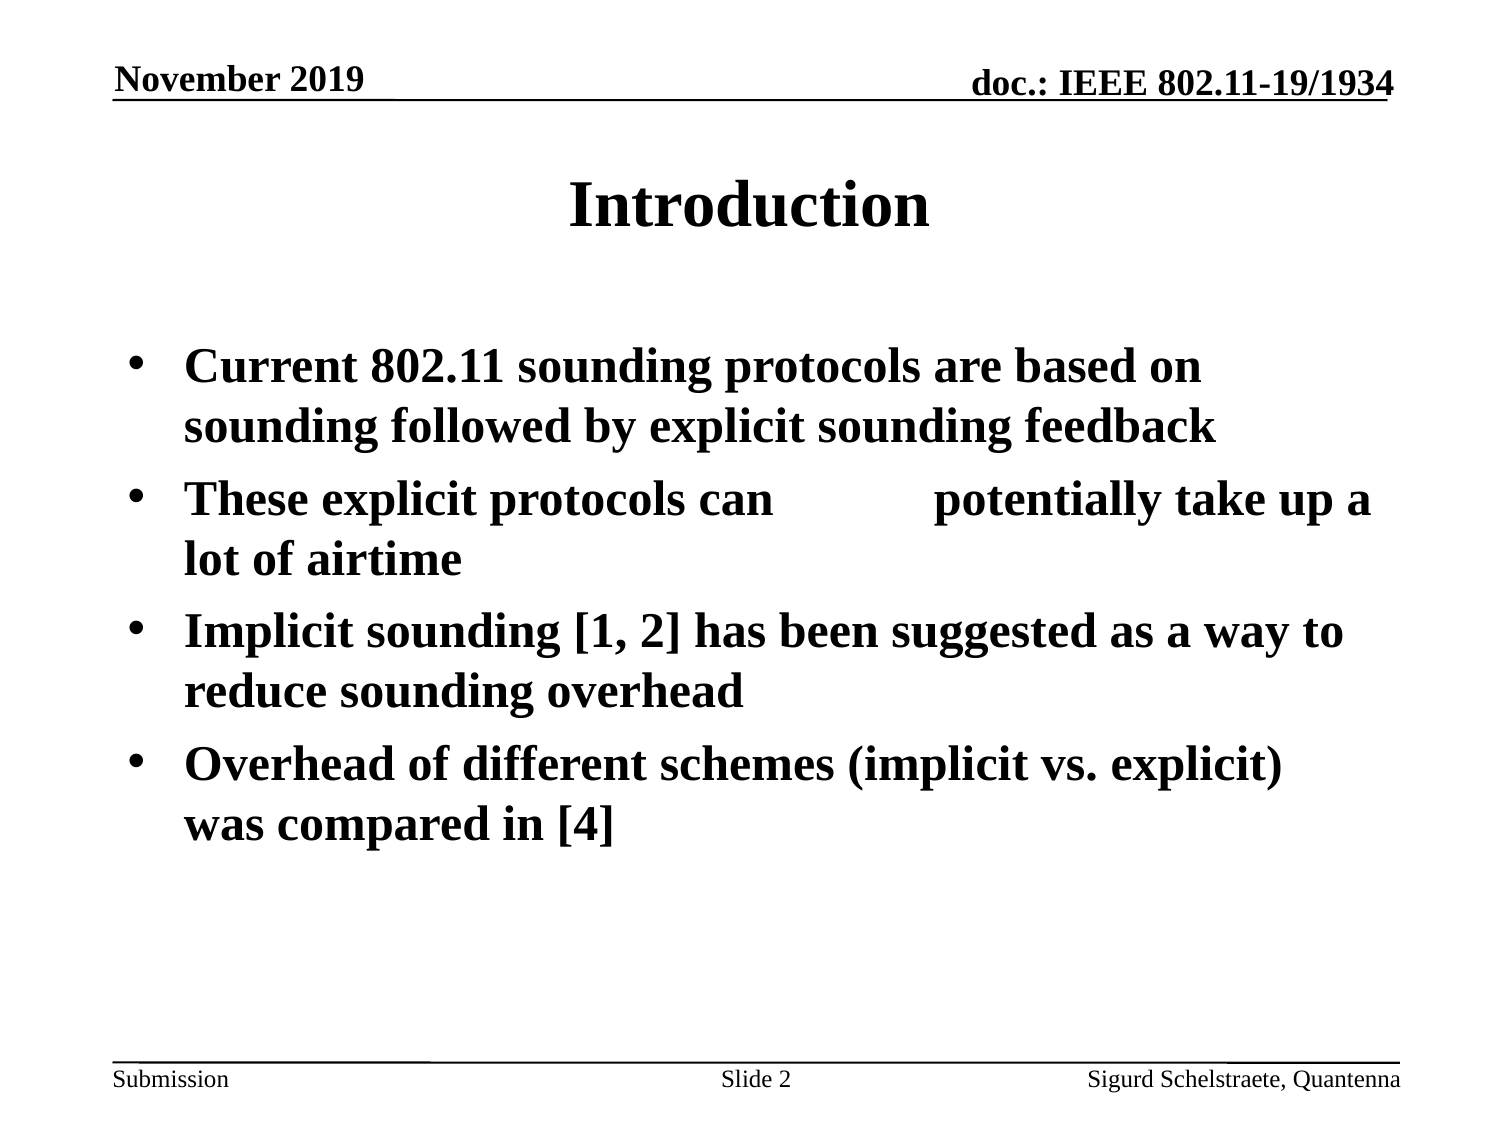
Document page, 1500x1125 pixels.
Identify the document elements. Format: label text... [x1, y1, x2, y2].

slide_number Slide 2 [712, 1061, 800, 1123]
title Introduction [112, 112, 1388, 288]
list Current 802.11 sounding protocols are based on sounding followed by explicit sounding feedback These explicit protocols can potentially take up a lot of airtime Implicit sounding [1, 2] has been suggested as a way to reduce sounding overhead Overhead of different schemes (implicit vs. explicit) was compared in [4] [112, 324, 1388, 1000]
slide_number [114, 54, 423, 100]
footer Sigurd Schelstraete, Quantenna [878, 1061, 1402, 1093]
